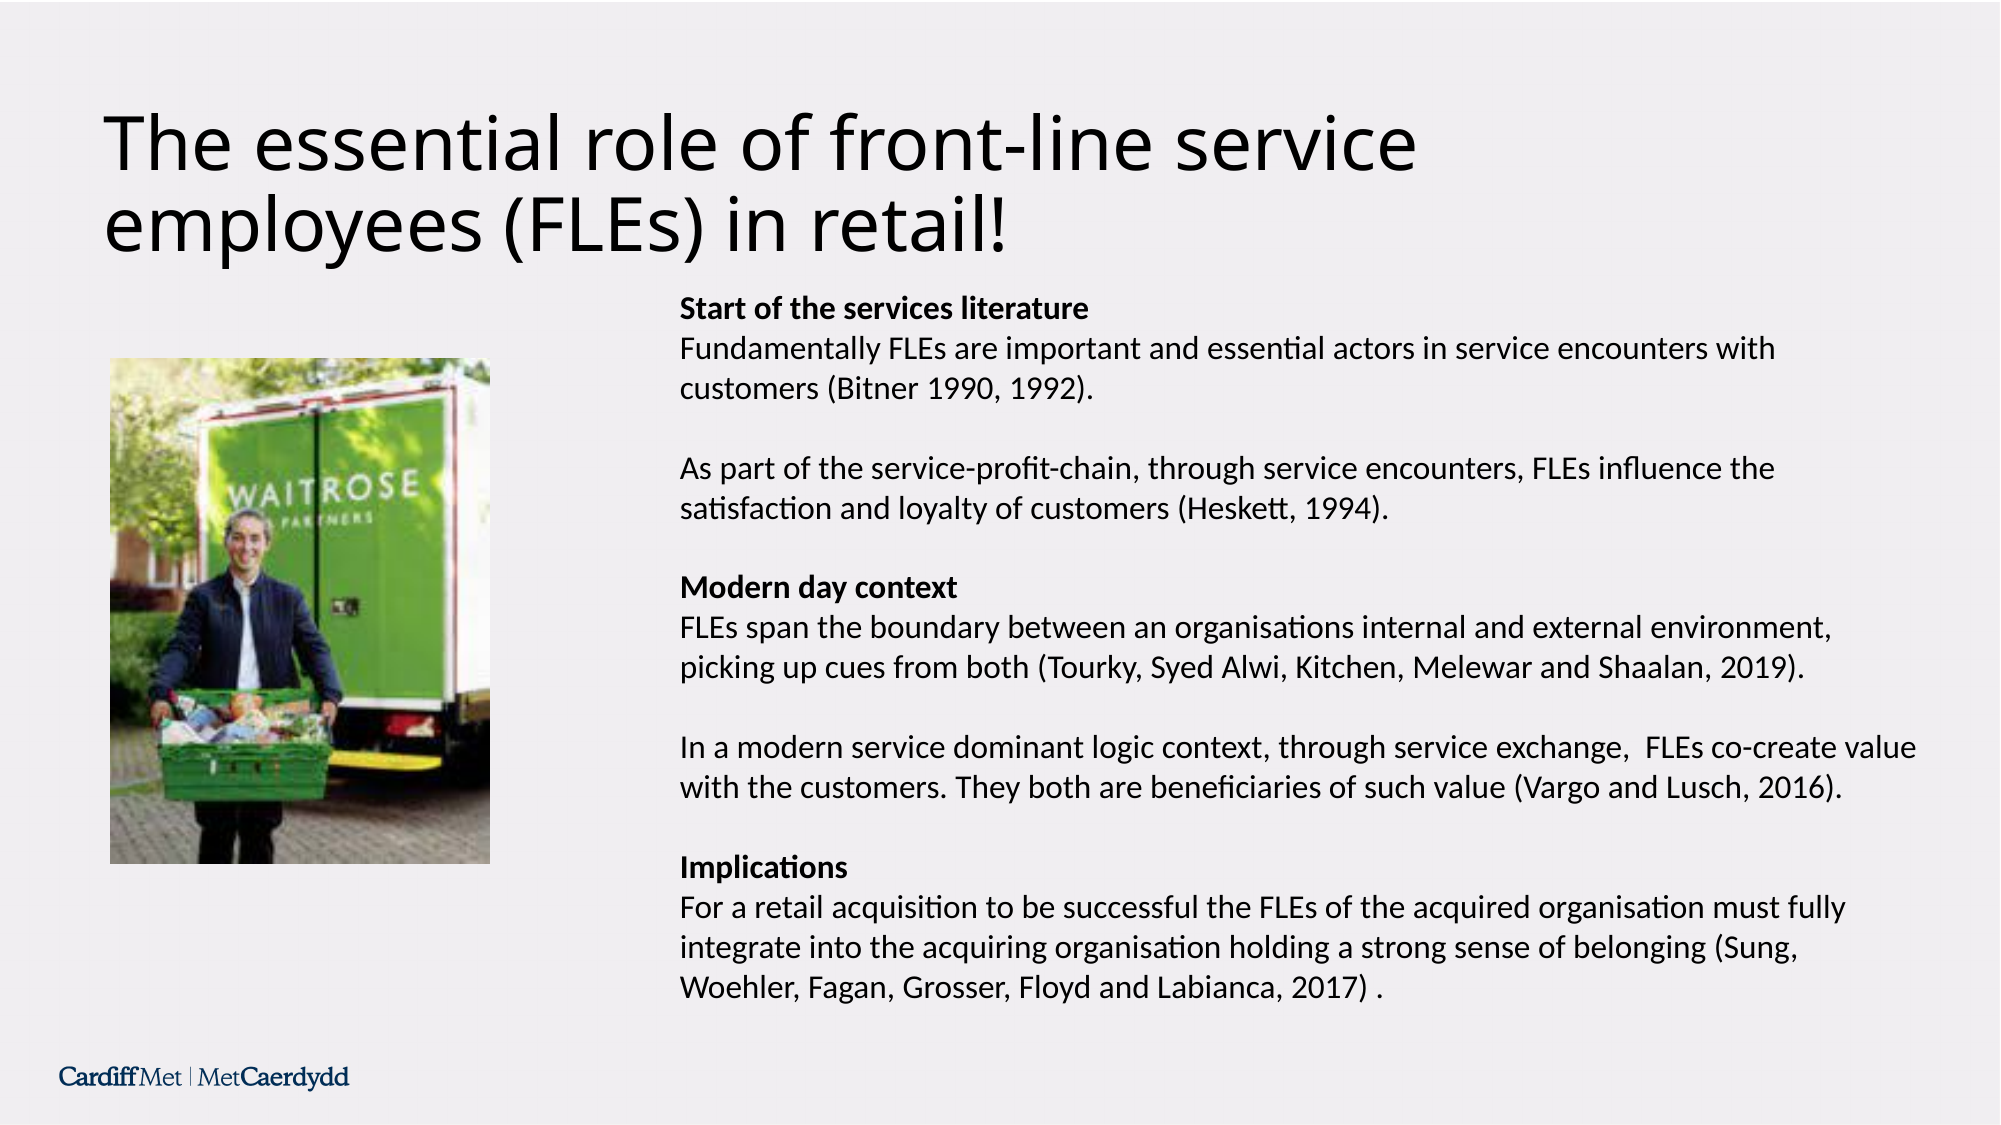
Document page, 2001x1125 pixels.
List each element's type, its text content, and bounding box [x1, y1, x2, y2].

picture [0, 2, 2000, 1125]
text_box Start of the services literature Fundamentally FLEs are important and essential actors in service encounters with customers (Bitner 1990, 1992). As part of the service-profit-chain, through service encounters, FLEs influence the satisfaction and loyalty of customers (Heskett, 1994). Modern day context FLEs span the boundary between an organisations internal and external environment, picking up cues from both (Tourky, Syed Alwi, Kitchen, Melewar and Shaalan, 2019). In a modern service dominant logic context, through service exchange, FLEs co-create value with the customers. They both are beneficiaries of such value (Vargo and Lusch, 2016). Implications For a retail acquisition to be successful the FLEs of the acquired organisation must fully integrate into the acquiring organisation holding a strong sense of belonging (Sung, Woehler, Fagan, Grosser, Floyd and Labianca, 2017) . [665, 278, 1938, 1013]
title The essential role of front-line service employees (FLEs) in retail! [88, 78, 1814, 296]
